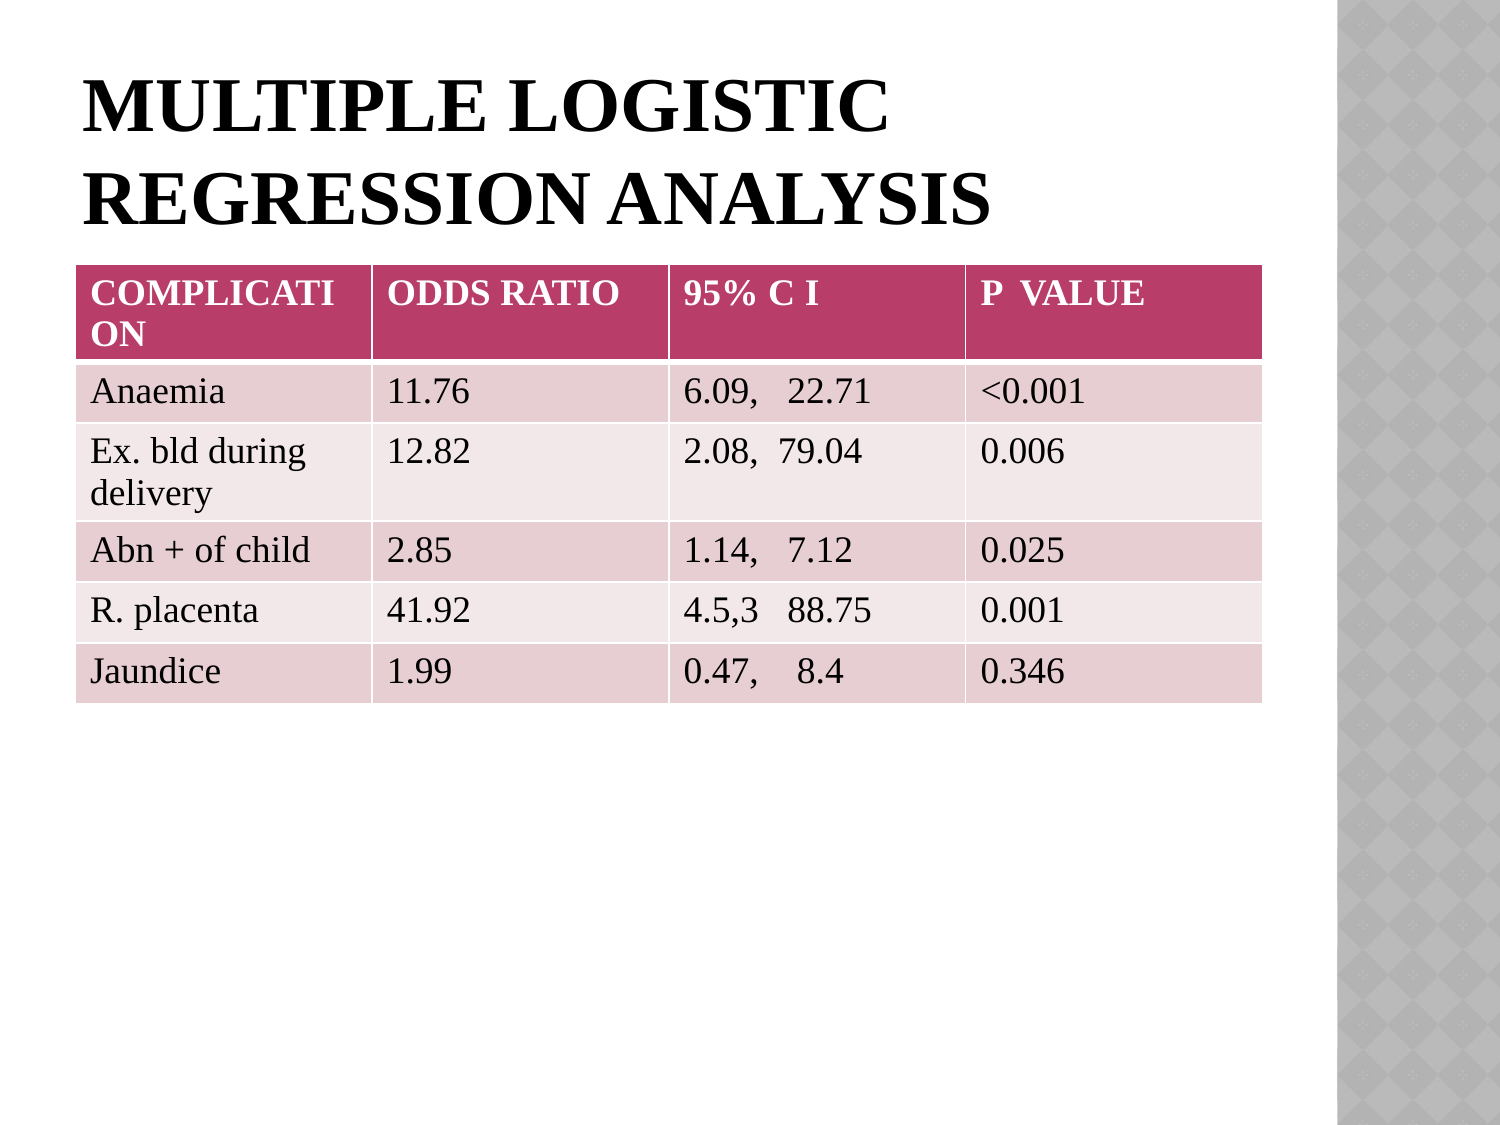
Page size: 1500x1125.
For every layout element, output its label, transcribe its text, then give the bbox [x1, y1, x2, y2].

table_cell 0.47, 8.4 [670, 644, 965, 703]
table_header 95% C I [670, 265, 965, 359]
table_cell 12.82 [373, 424, 668, 520]
table_cell 1.14, 7.12 [670, 522, 965, 581]
table_header ODDS RATIO [373, 265, 668, 359]
table_cell Abn + of child [76, 522, 371, 581]
table_cell Jaundice [76, 644, 371, 703]
table_cell Anaemia [76, 365, 371, 422]
table_cell 4.5,3 88.75 [670, 583, 965, 642]
table_cell 1.99 [373, 644, 668, 703]
table_cell R. placenta [76, 583, 371, 642]
table_header COMPLICATION [76, 265, 371, 359]
table_cell Ex. bld during delivery [76, 424, 371, 520]
table_cell 0.346 [966, 644, 1262, 703]
table_cell 6.09, 22.71 [670, 365, 965, 422]
table_cell <0.001 [966, 365, 1262, 422]
table_cell 2.08, 79.04 [670, 424, 965, 520]
table_cell 0.006 [966, 424, 1262, 520]
table_cell 0.001 [966, 583, 1262, 642]
table_cell 2.85 [373, 522, 668, 581]
table_cell 0.025 [966, 522, 1262, 581]
table_cell 11.76 [373, 365, 668, 422]
table_cell 41.92 [373, 583, 668, 642]
table_header P VALUE [966, 265, 1262, 359]
title MULTIPLE LOGISTIC REGRESSION ANALYSIS [75, 52, 1263, 240]
